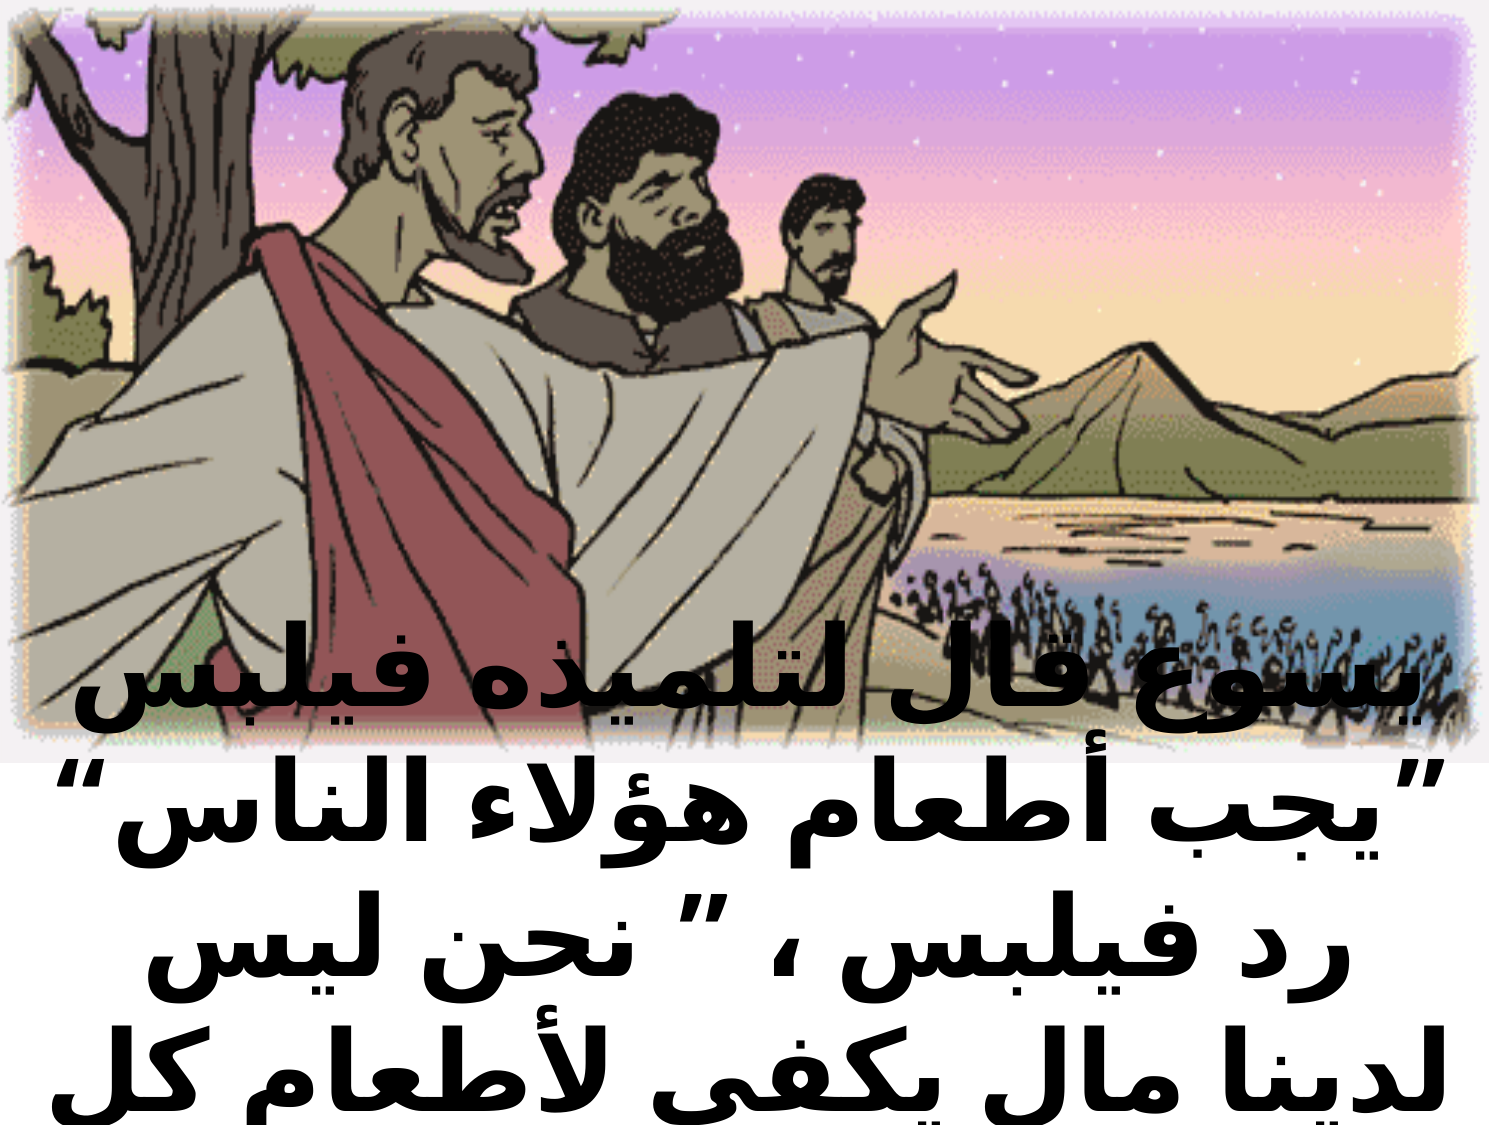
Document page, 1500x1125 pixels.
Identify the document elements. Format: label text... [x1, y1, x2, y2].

text_box يسوع قال لتلميذه فيلبس ”يجب أطعام هؤلاء الناس“ رد فيلبس ، ” نحن ليس لدينا مال يكفى لأطعام كل هؤلأء“ [0, 749, 1500, 1113]
picture [0, 0, 1489, 763]
